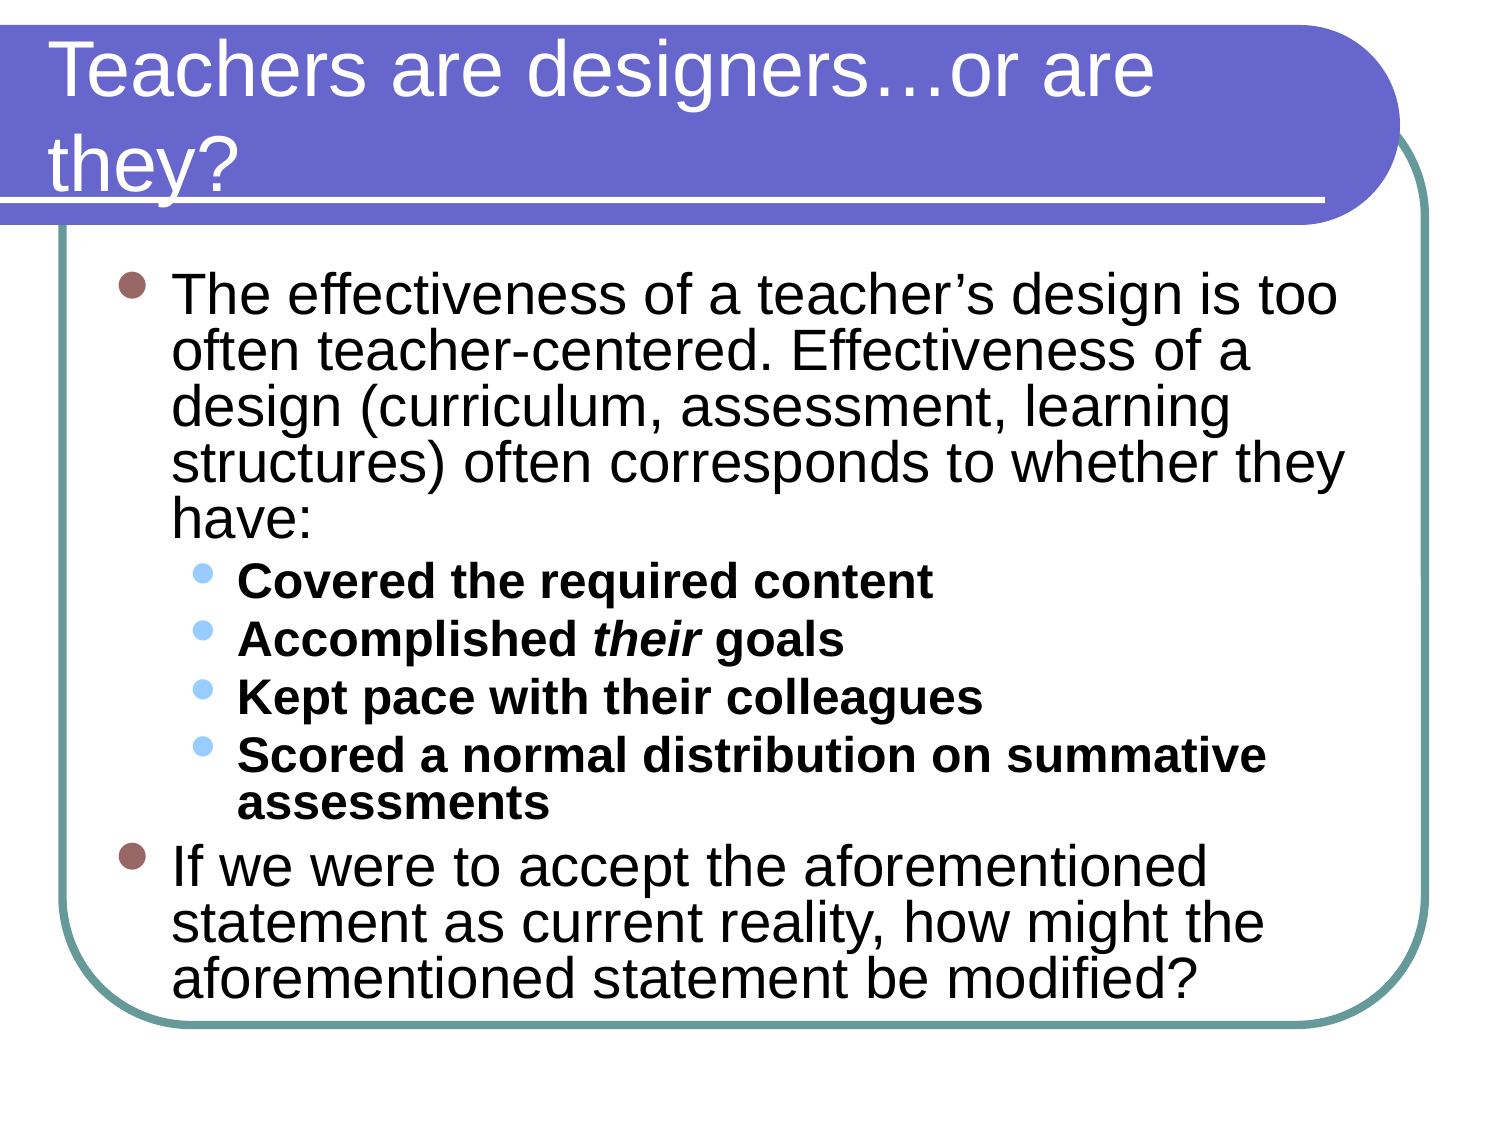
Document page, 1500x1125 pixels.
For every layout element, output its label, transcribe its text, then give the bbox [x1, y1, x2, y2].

list The effectiveness of a teacher’s design is too often teacher-centered. Effectiveness of a design (curriculum, assessment, learning structures) often corresponds to whether they have: Covered the required content Accomplished their goals Kept pace with their colleagues Scored a normal distribution on summative assessments If we were to accept the aforementioned statement as current reality, how might the aforementioned statement be modified? [99, 262, 1438, 1088]
title Teachers are designers…or are they? [31, 37, 1348, 188]
